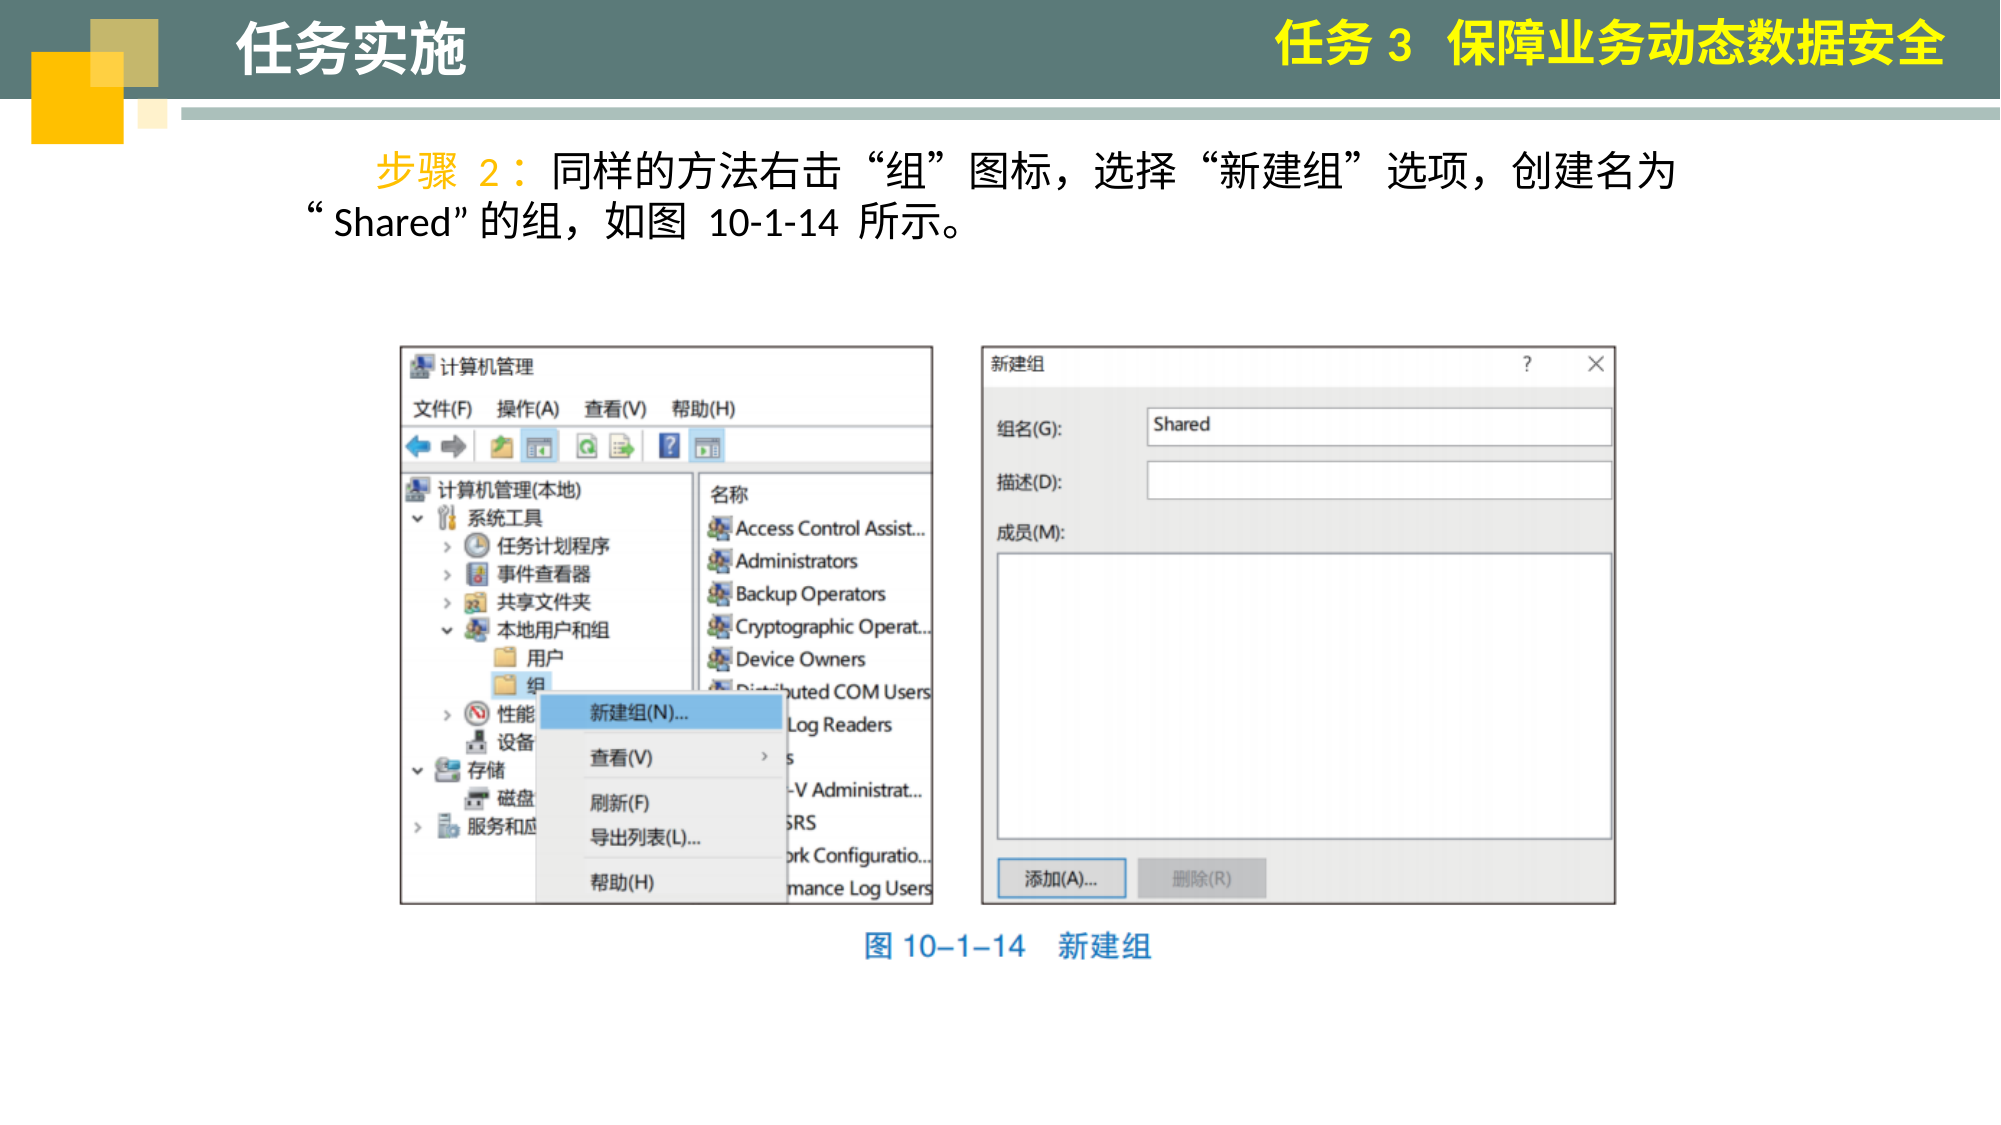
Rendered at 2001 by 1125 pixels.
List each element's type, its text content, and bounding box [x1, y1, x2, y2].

text_box 步骤 2：同样的方法右击“组”图标，选择“新建组”选项，创建名为“Shared”的组，如图 10-1-14 所示。 [267, 145, 1721, 253]
picture [338, 314, 1679, 967]
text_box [0, 0, 2000, 145]
